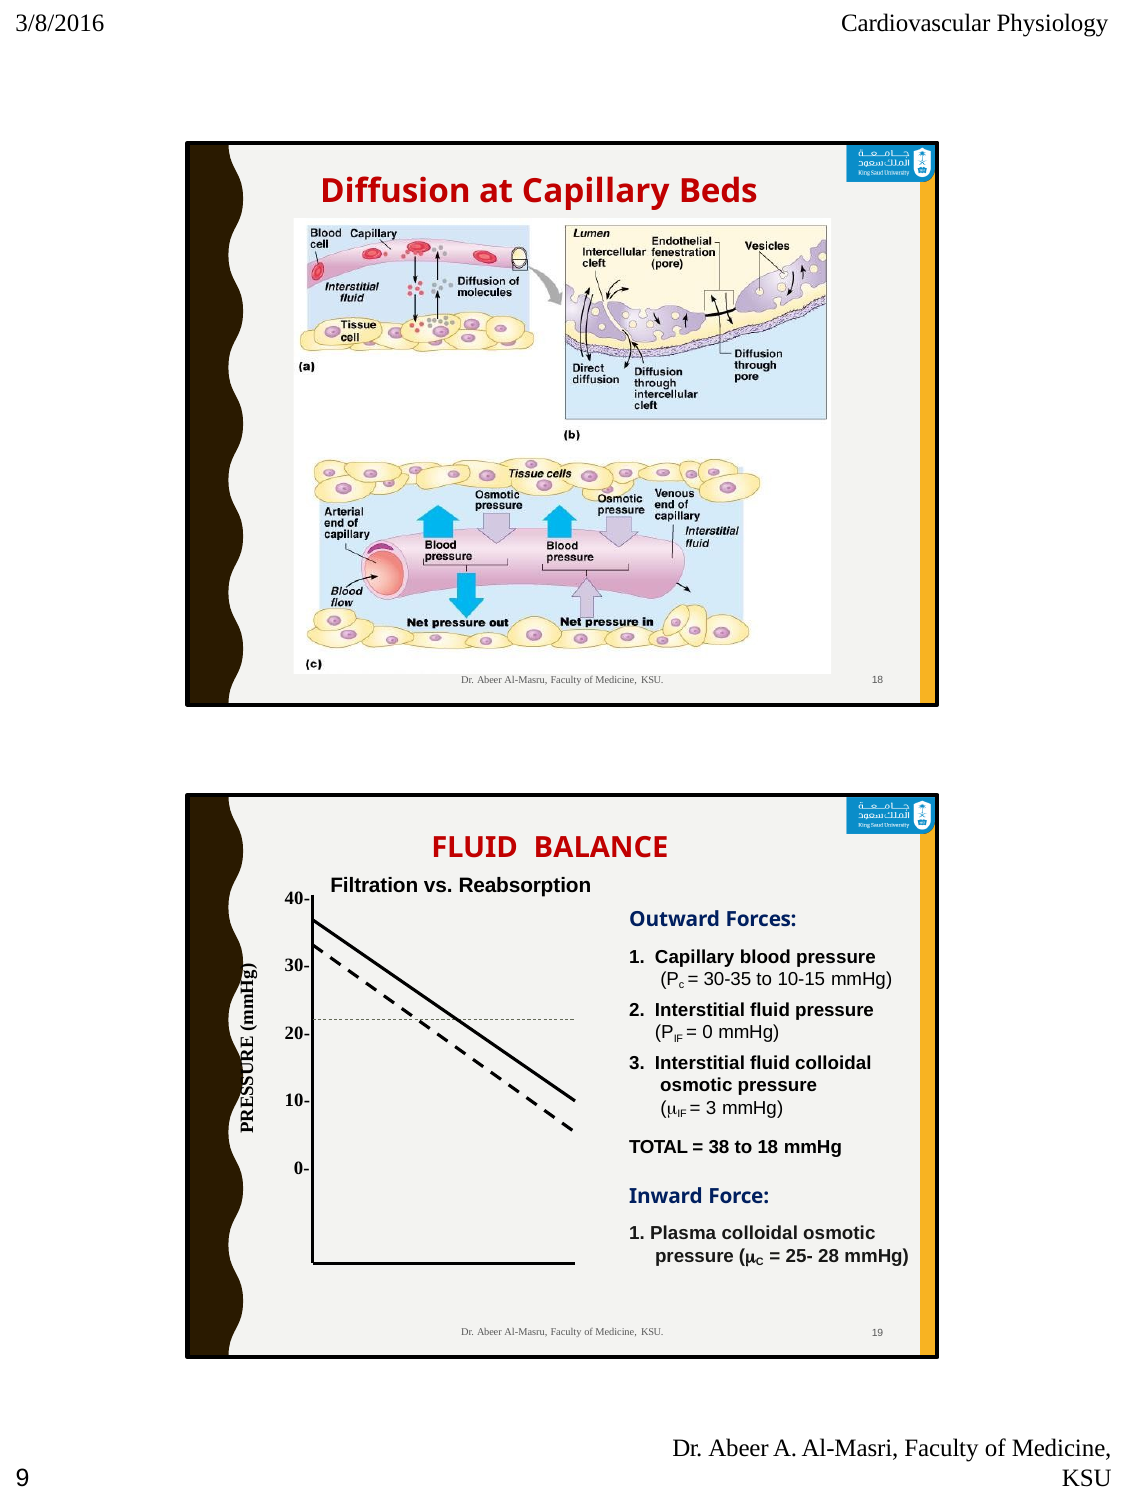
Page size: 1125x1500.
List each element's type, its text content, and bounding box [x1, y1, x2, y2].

text_box 3/8/2016 [13, 6, 107, 37]
text_box [187, 142, 938, 705]
footer Dr. Abeer A. Al-Masri, Faculty of Medicine, KSU [663, 1434, 1113, 1500]
slide_number 10 [11, 1464, 48, 1500]
text_box Cardiovascular Physiology [838, 6, 1114, 37]
text_box [187, 794, 938, 1358]
